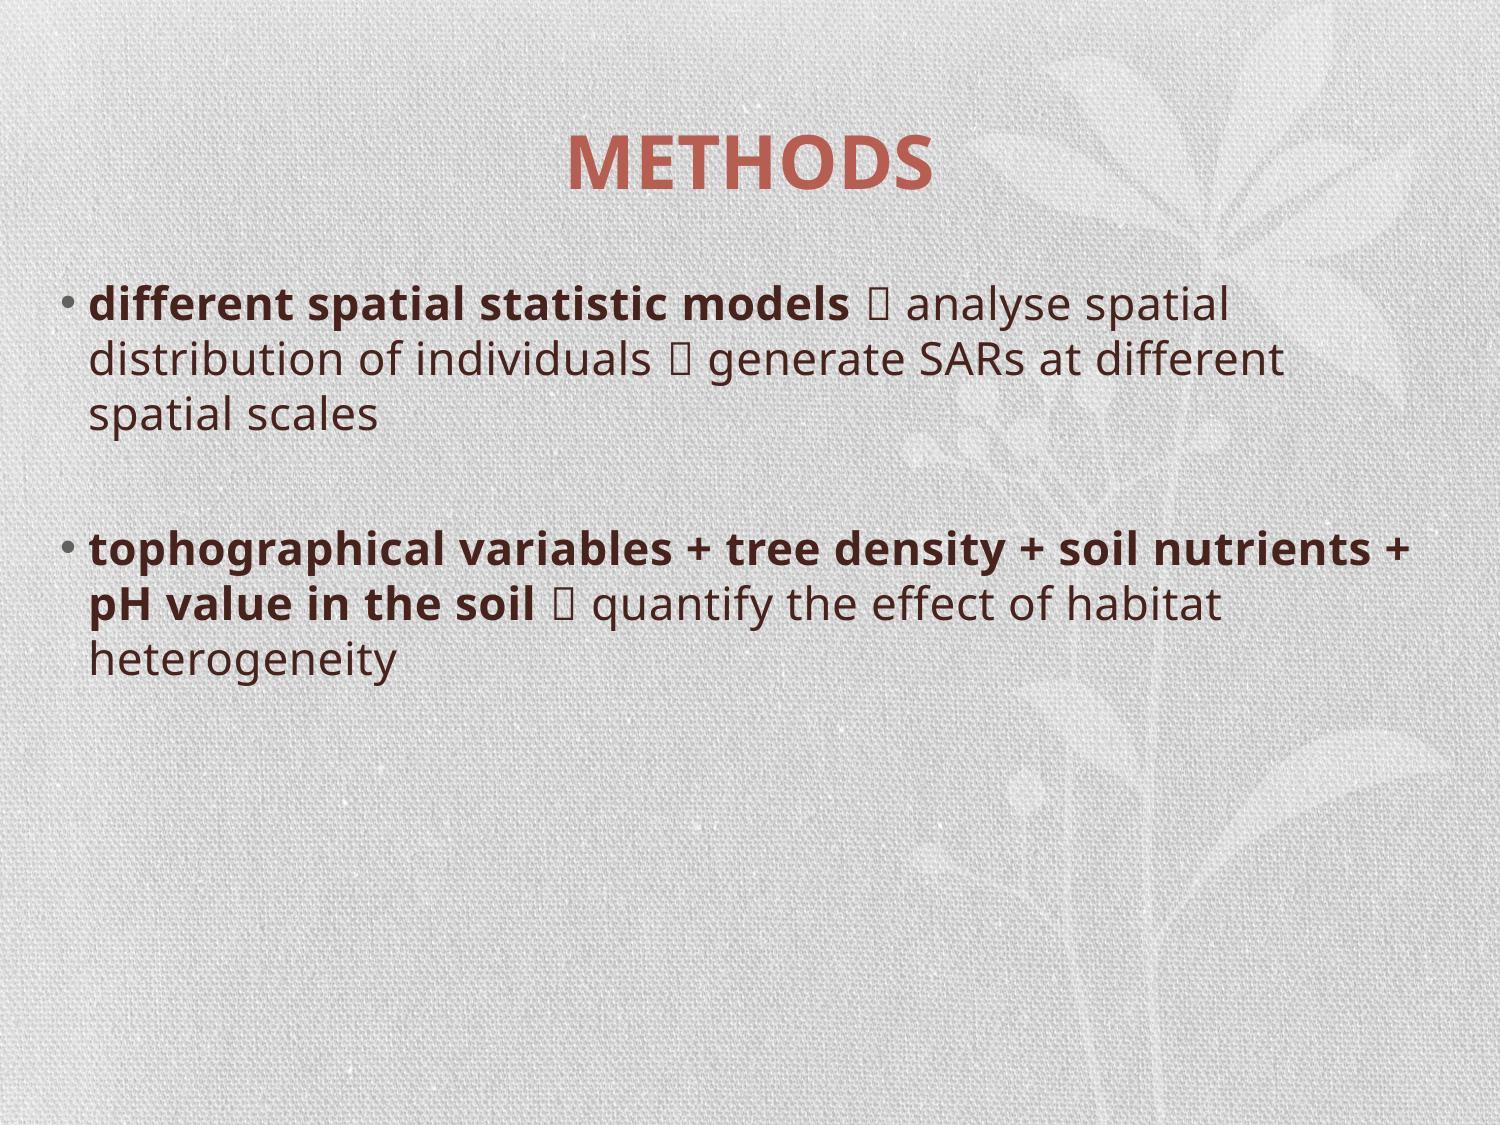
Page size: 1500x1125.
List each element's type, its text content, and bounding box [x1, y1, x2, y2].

list different spatial statistic models  analyse spatial distribution of individuals  generate SARs at different spatial scales tophographical variables + tree density + soil nutrients + pH value in the soil  quantify the effect of habitat heterogeneity [45, 267, 1459, 1023]
title Methods [45, 37, 1455, 213]
